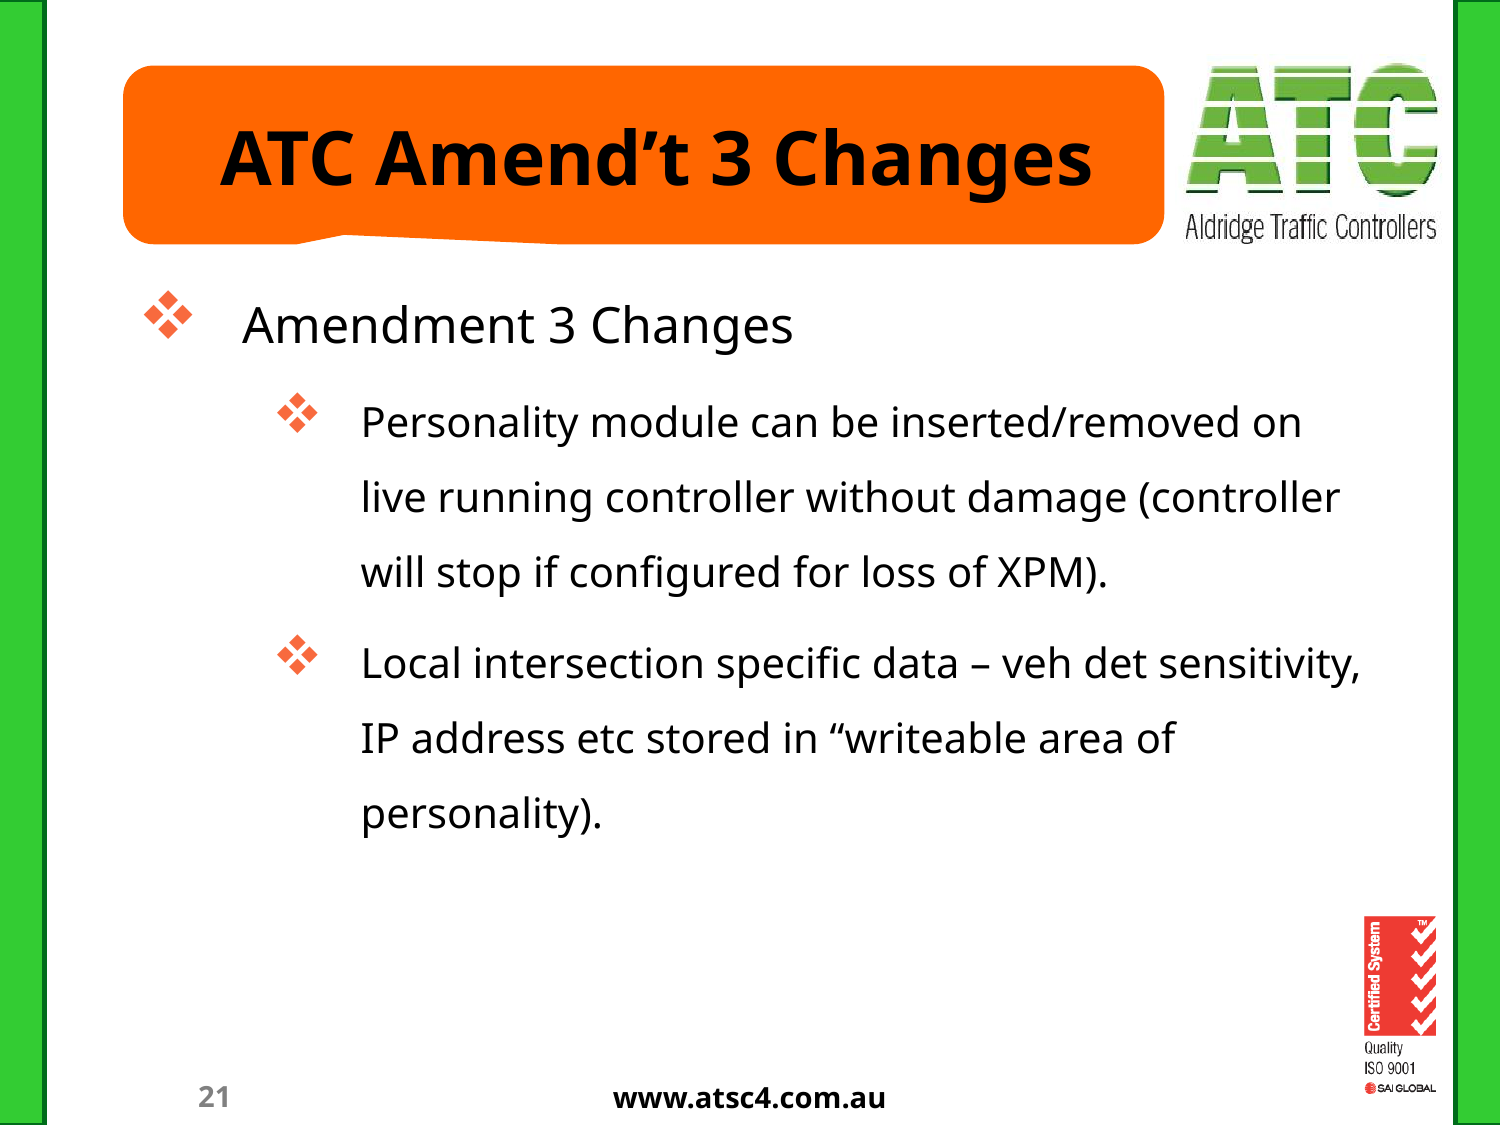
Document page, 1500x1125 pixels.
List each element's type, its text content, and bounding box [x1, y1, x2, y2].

list Amendment 3 Changes Personality module can be inserted/removed on live running controller without damage (controller will stop if configured for loss of XPM). Local intersection specific data – veh det sensitivity, IP address etc stored in “writeable area of personality). [123, 256, 1389, 1048]
slide_number 21 [182, 1070, 349, 1107]
footer www.atsc4.com.au [389, 1048, 1111, 1125]
title ATC Amend’t 3 Changes [127, 66, 1188, 245]
picture [1364, 916, 1436, 1094]
picture [1175, 54, 1447, 252]
